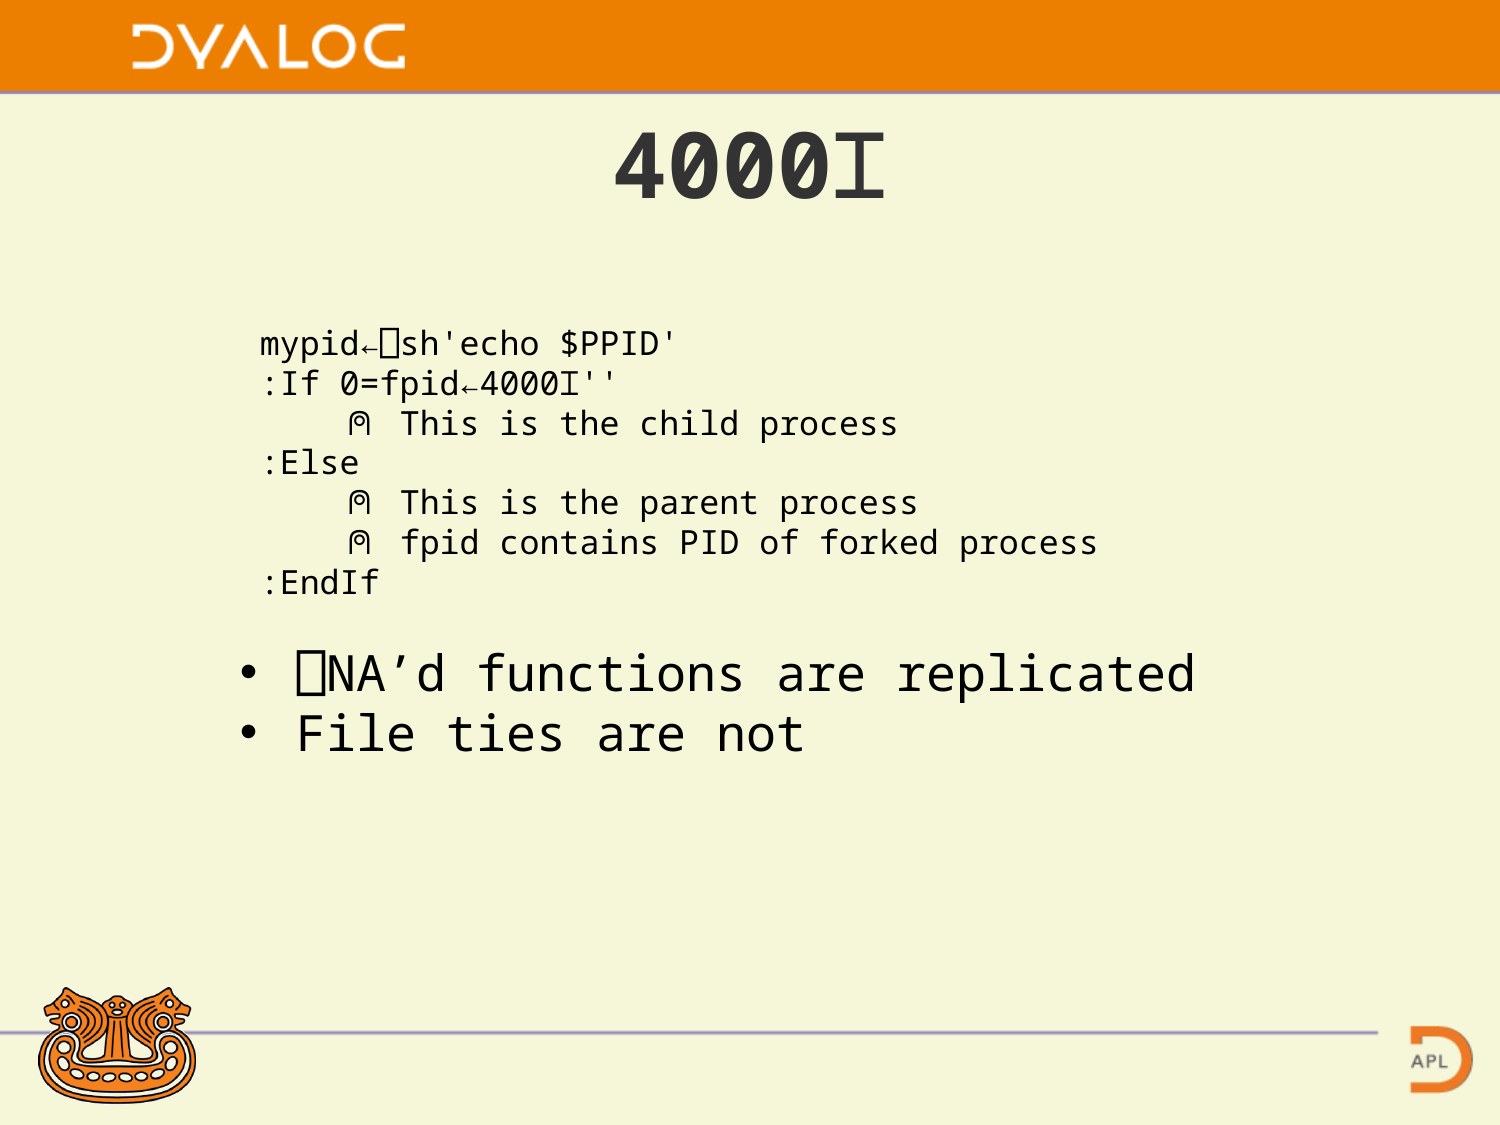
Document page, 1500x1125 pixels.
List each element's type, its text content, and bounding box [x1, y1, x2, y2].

title 4000⌶ [112, 99, 1388, 288]
picture [0, 0, 1500, 1125]
subtitle mypid←⎕sh'echo $PPID' :If 0=fpid←4000⌶'' ⍝ This is the child process :Else ⍝ This is the parent process ⍝ fpid contains PID of forked process :EndIf ⎕NA’d functions are replicated File ties are not [225, 314, 1275, 925]
